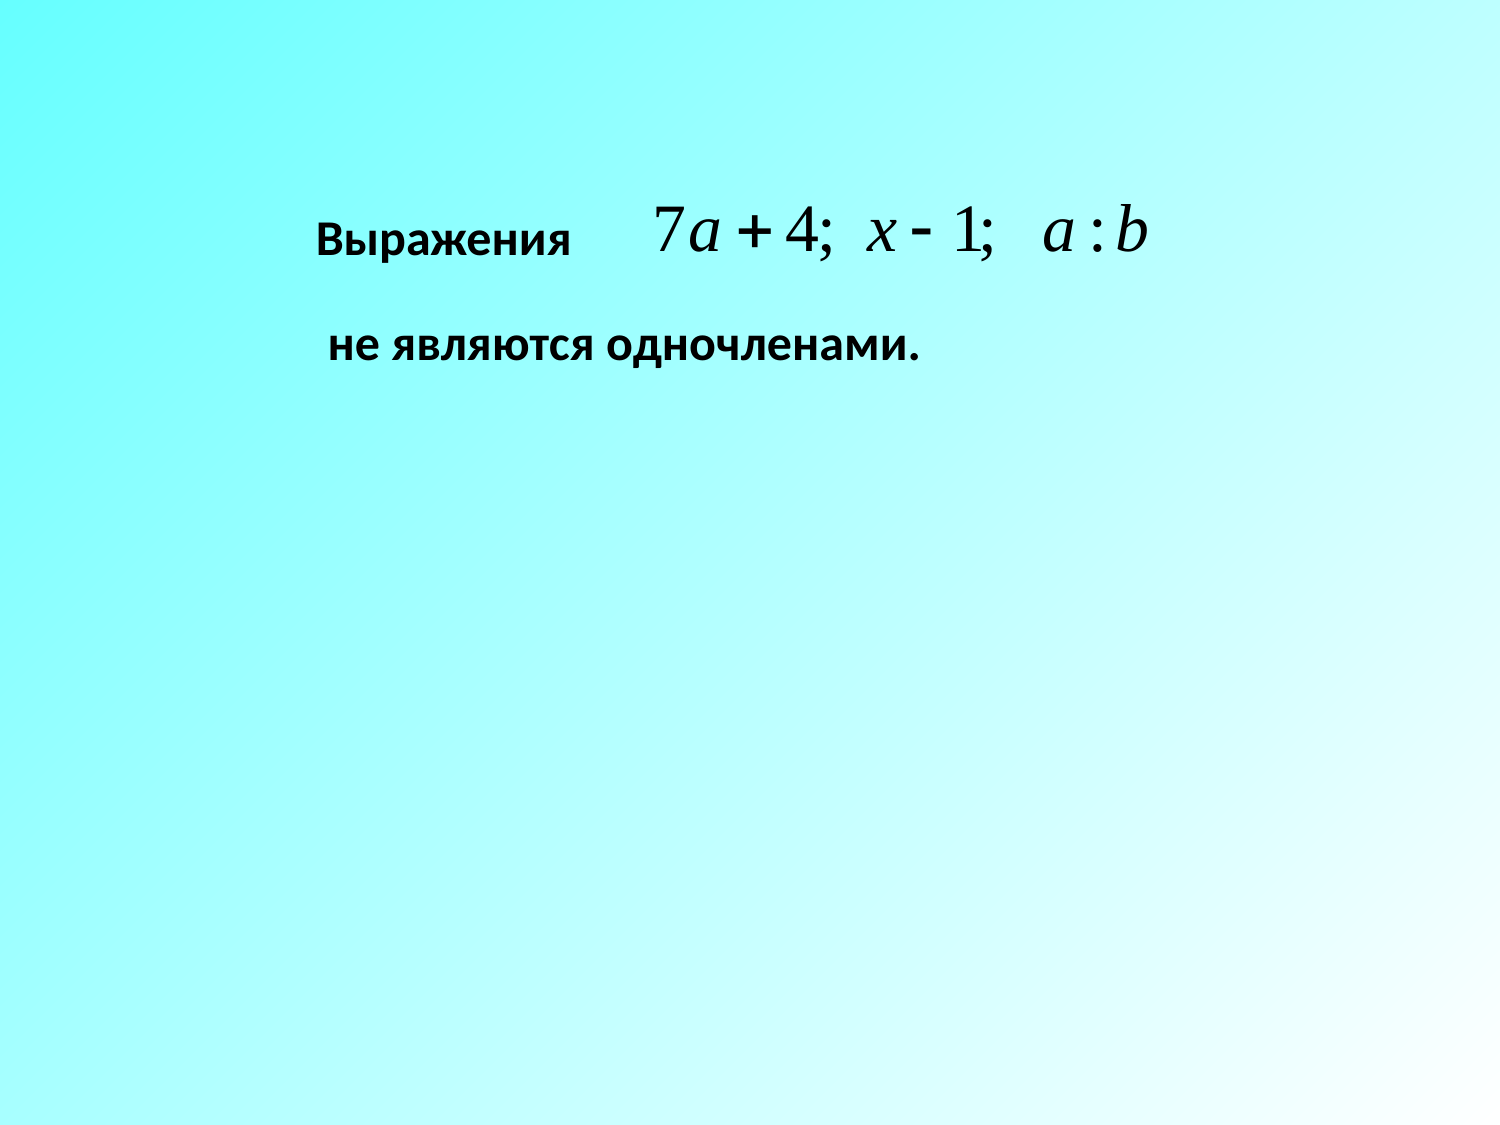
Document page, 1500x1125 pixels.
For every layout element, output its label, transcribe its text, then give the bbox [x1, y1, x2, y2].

text_box Выражения [301, 197, 613, 273]
text_box не являются одночленами. [312, 302, 1187, 378]
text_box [643, 188, 1164, 280]
